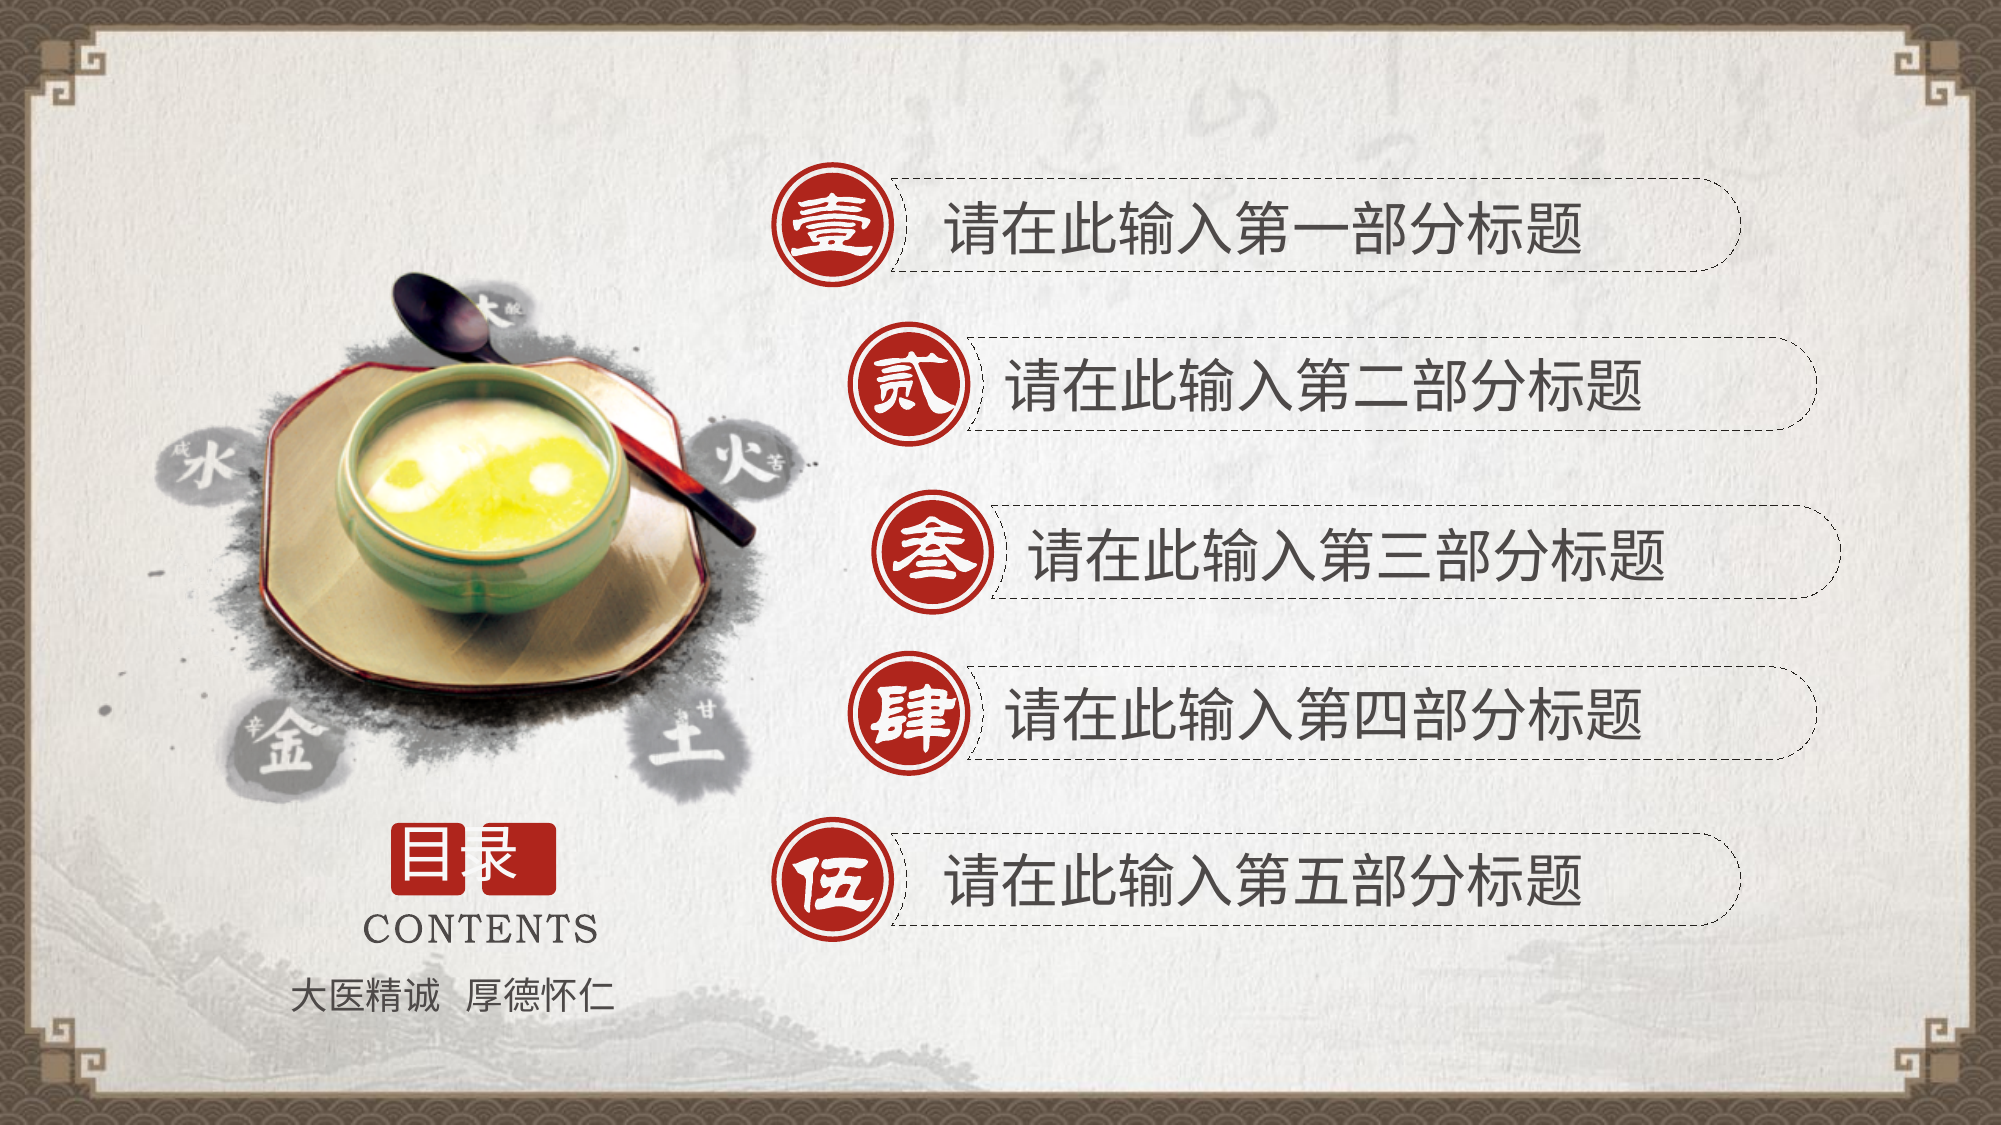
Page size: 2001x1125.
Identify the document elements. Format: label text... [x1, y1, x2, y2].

text_box [771, 824, 895, 942]
text_box [871, 489, 995, 615]
text_box [891, 178, 1741, 272]
text_box [771, 162, 895, 278]
text_box [792, 856, 819, 913]
text_box [870, 683, 957, 753]
text_box [792, 213, 871, 231]
text_box [991, 505, 1841, 599]
text_box [891, 833, 1741, 926]
text_box [814, 857, 874, 912]
text_box [866, 650, 971, 776]
text_box [967, 337, 1817, 431]
text_box [395, 914, 423, 944]
text_box [428, 914, 455, 943]
text_box [909, 569, 957, 580]
text_box 请在此输入第四部分标题 [988, 670, 1660, 756]
picture [0, 0, 2001, 1125]
text_box [574, 914, 597, 944]
text_box [516, 914, 543, 943]
text_box 请在此输入第一部分标题 [927, 184, 1599, 270]
text_box 请在此输入第三部分标题 [1011, 511, 1683, 597]
text_box 请在此输入第二部分标题 [988, 341, 1660, 427]
text_box [486, 914, 512, 943]
text_box [873, 351, 956, 414]
text_box [967, 666, 1817, 760]
text_box 大医精诚 厚德怀仁 [275, 964, 632, 1025]
text_box [866, 321, 971, 447]
text_box 请在此输入第五部分标题 [927, 836, 1599, 922]
text_box [458, 913, 482, 943]
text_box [380, 826, 562, 896]
text_box [546, 913, 570, 943]
text_box [797, 192, 866, 215]
text_box [364, 914, 390, 944]
text_box [892, 516, 978, 573]
text_box [791, 221, 873, 256]
